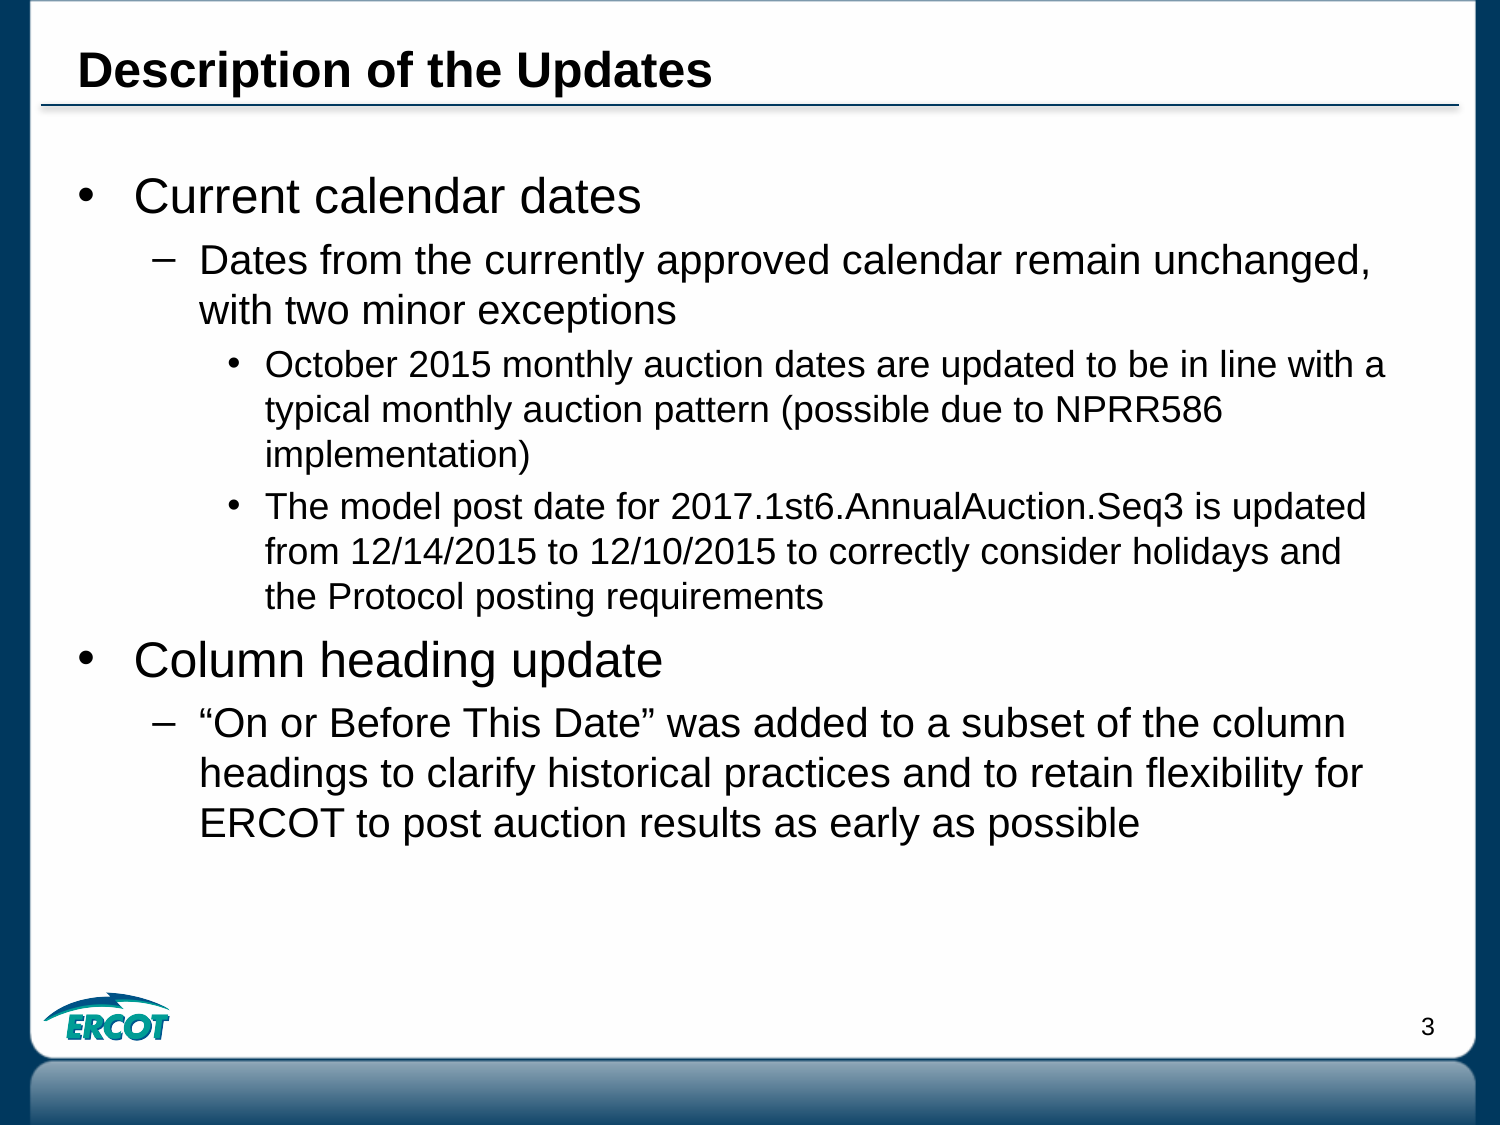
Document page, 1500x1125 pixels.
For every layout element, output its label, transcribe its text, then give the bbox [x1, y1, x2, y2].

title Description of the Updates [62, 29, 1450, 106]
picture [0, 0, 1500, 1125]
list Current calendar dates Dates from the currently approved calendar remain unchanged, with two minor exceptions October 2015 monthly auction dates are updated to be in line with a typical monthly auction pattern (possible due to NPRR586 implementation) The model post date for 2017.1st6.AnnualAuction.Seq3 is updated from 12/14/2015 to 12/10/2015 to correctly consider holidays and the Protocol posting requirements Column heading update “On or Before This Date” was added to a subset of the column headings to clarify historical practices and to retain flexibility for ERCOT to post auction results as early as possible [62, 156, 1413, 1001]
